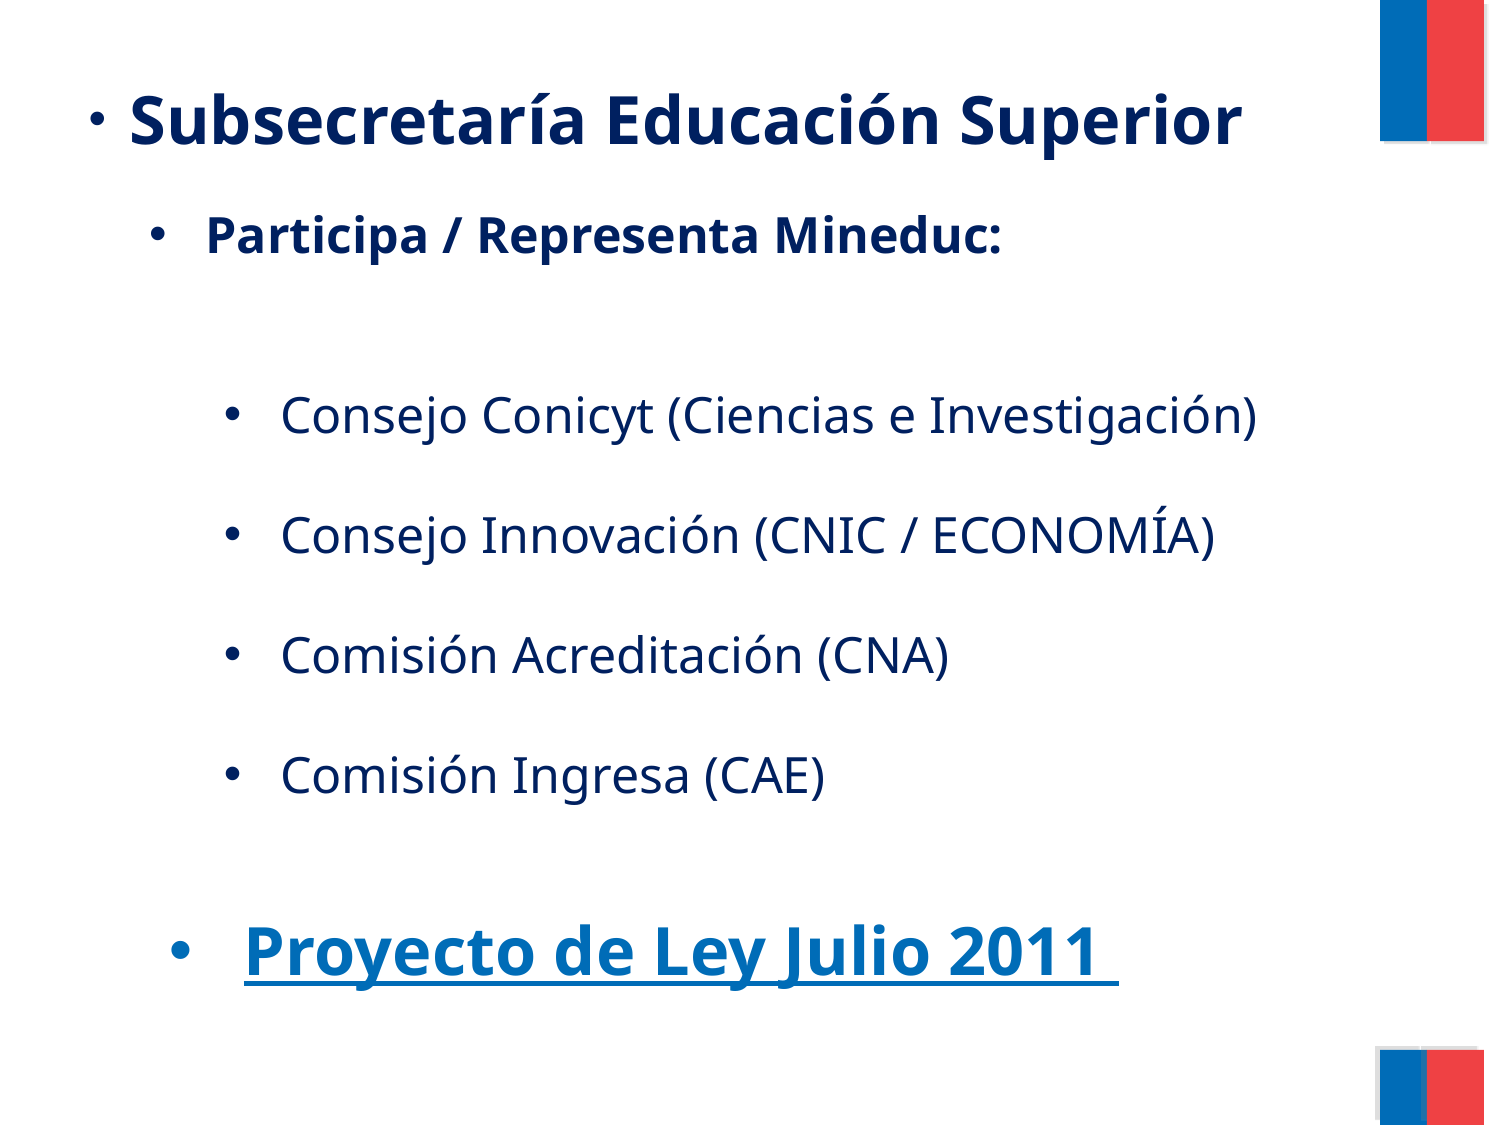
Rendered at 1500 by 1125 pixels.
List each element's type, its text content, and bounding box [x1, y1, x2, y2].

text_box Participa / Representa Mineduc: Consejo Conicyt (Ciencias e Investigación) Consejo Innovación (CNIC / ECONOMÍA) Comisión Acreditación (CNA) Comisión Ingresa (CAE) [134, 196, 1350, 811]
text_box Subsecretaría Educación Superior [88, 78, 1489, 249]
text_box Proyecto de Ley Julio 2011 [88, 901, 1317, 997]
